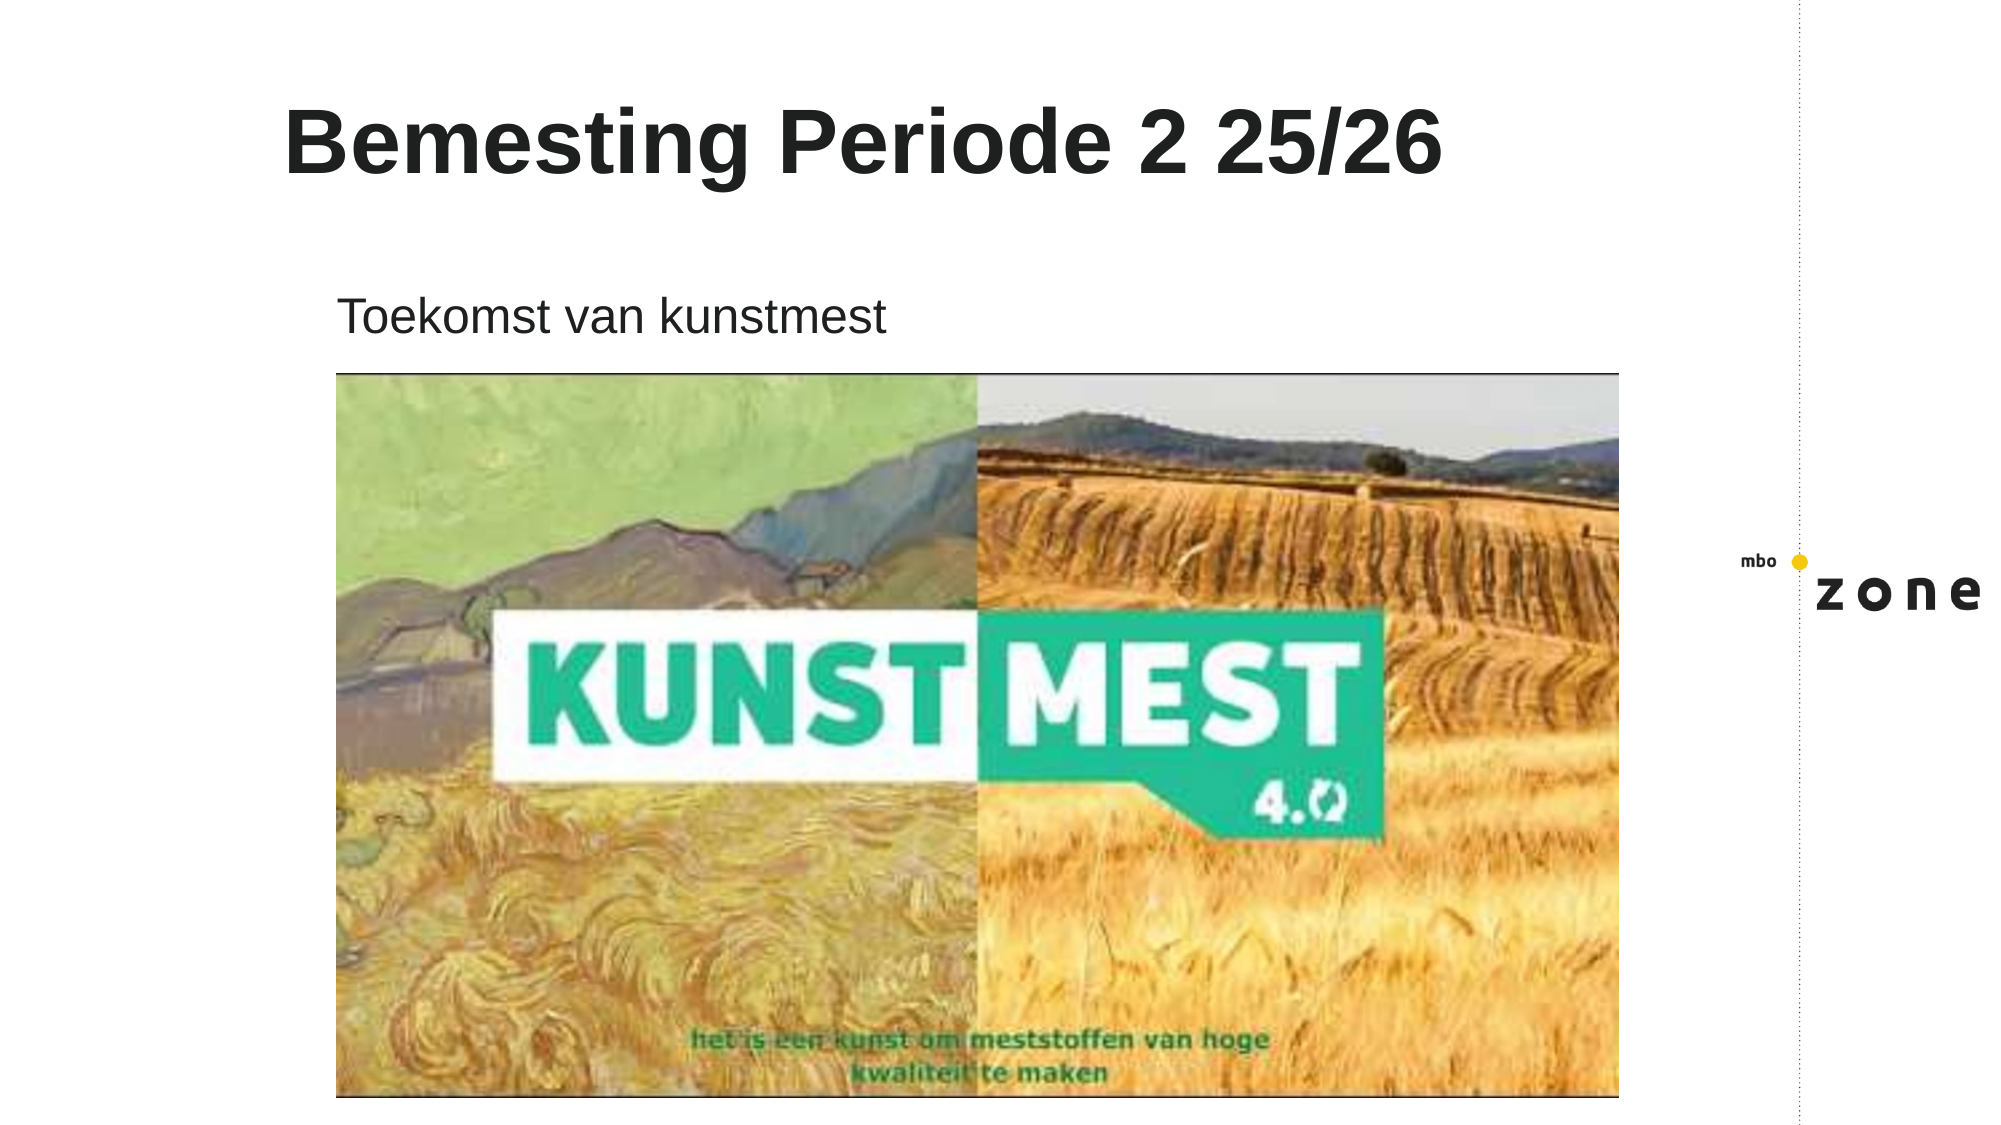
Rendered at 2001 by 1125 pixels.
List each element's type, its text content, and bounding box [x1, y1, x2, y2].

picture [336, 0, 2001, 1125]
list Toekomst van kunstmest [336, 283, 1607, 373]
title Bemesting Periode 2 25/26 [124, 94, 1607, 272]
